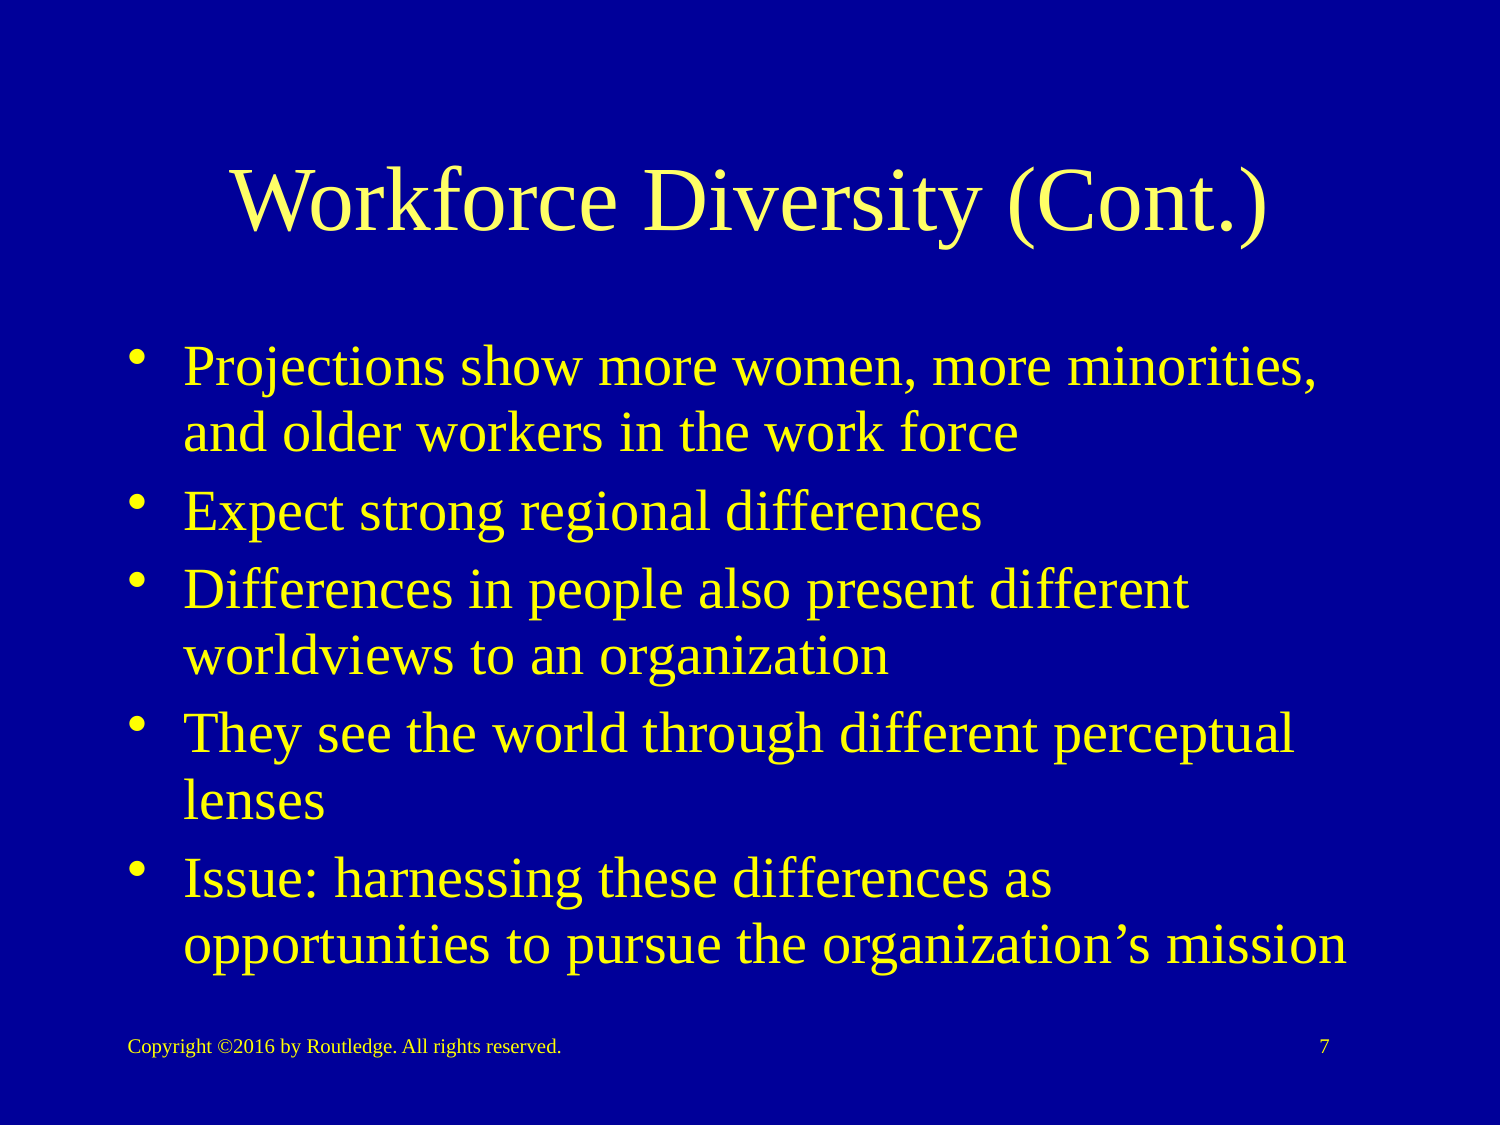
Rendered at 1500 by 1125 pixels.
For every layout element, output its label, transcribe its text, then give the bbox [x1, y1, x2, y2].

list Projections show more women, more minorities, and older workers in the work force Expect strong regional differences Differences in people also present different worldviews to an organization They see the world through different perceptual lenses Issue: harnessing these differences as opportunities to pursue the organization’s mission [112, 324, 1388, 1000]
title Workforce Diversity (Cont.) [112, 99, 1388, 288]
footer Copyright ©2016 by Routledge. All rights reserved. [111, 1024, 1267, 1101]
slide_number 7 [1303, 1024, 1388, 1101]
